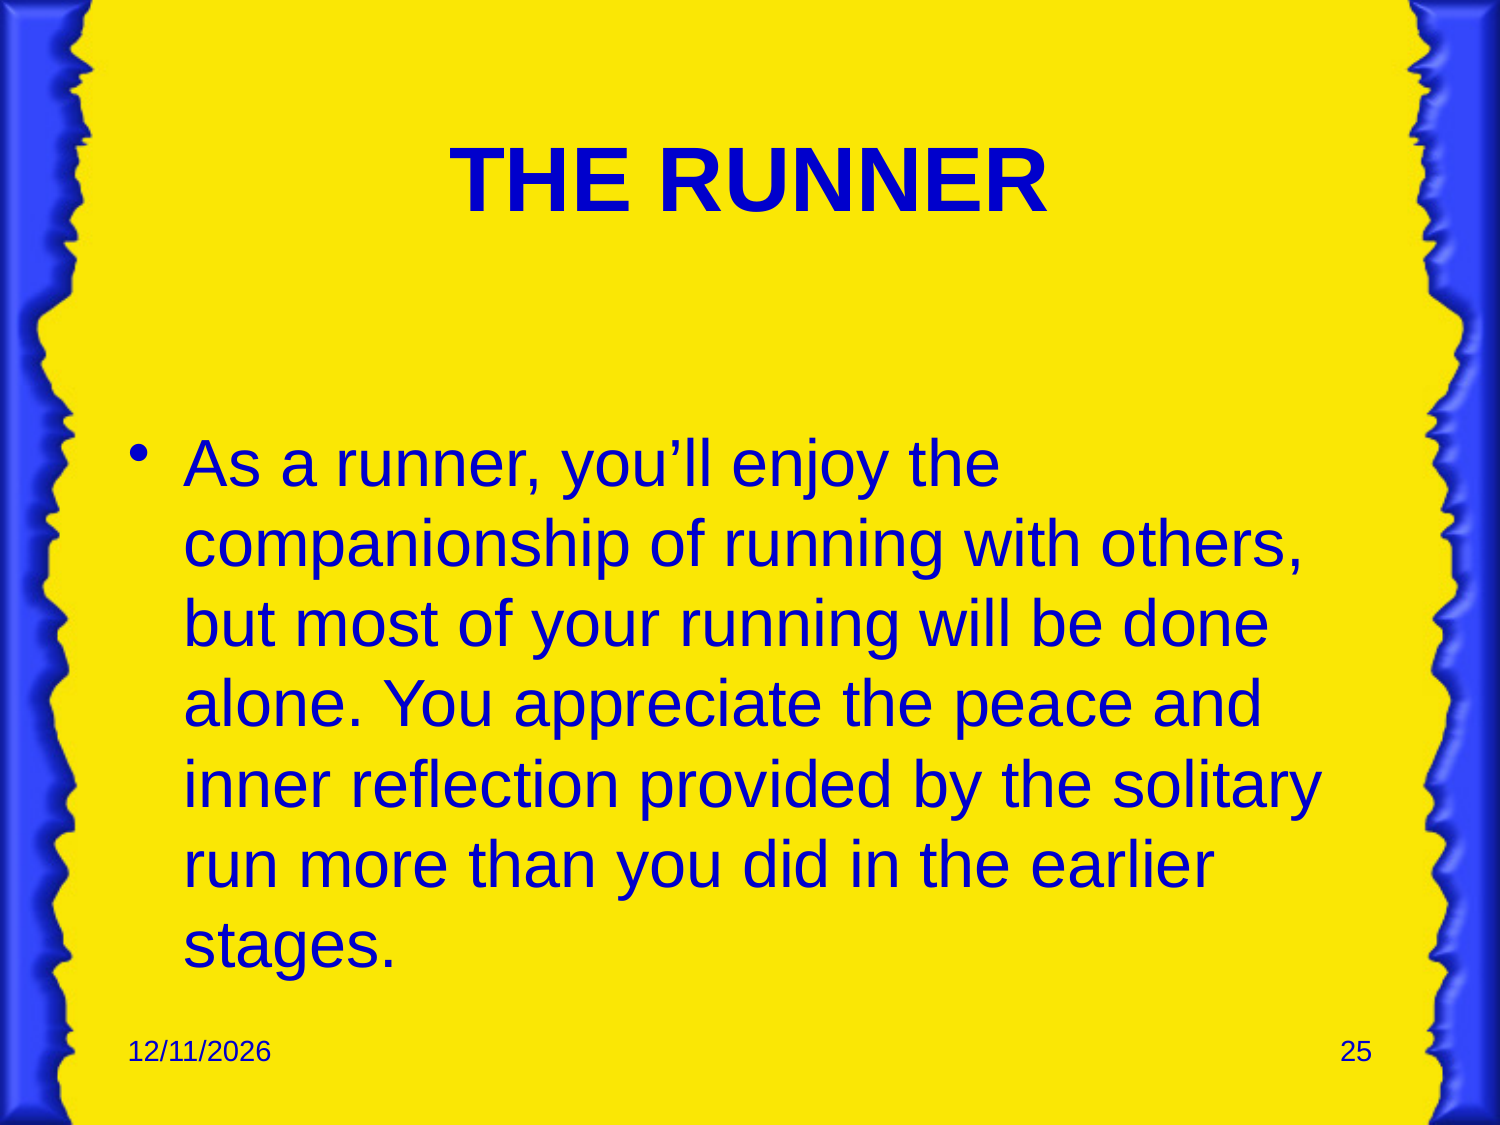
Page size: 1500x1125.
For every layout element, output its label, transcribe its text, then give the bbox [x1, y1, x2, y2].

title THE RUNNER [112, 87, 1388, 263]
list As a runner, you’ll enjoy the companionship of running with others, but most of your running will be done alone. You appreciate the peace and inner reflection provided by the solitary run more than you did in the earlier stages. [112, 412, 1388, 1001]
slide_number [112, 1024, 426, 1101]
picture [0, 0, 1500, 1125]
slide_number 25 [1074, 1024, 1388, 1101]
